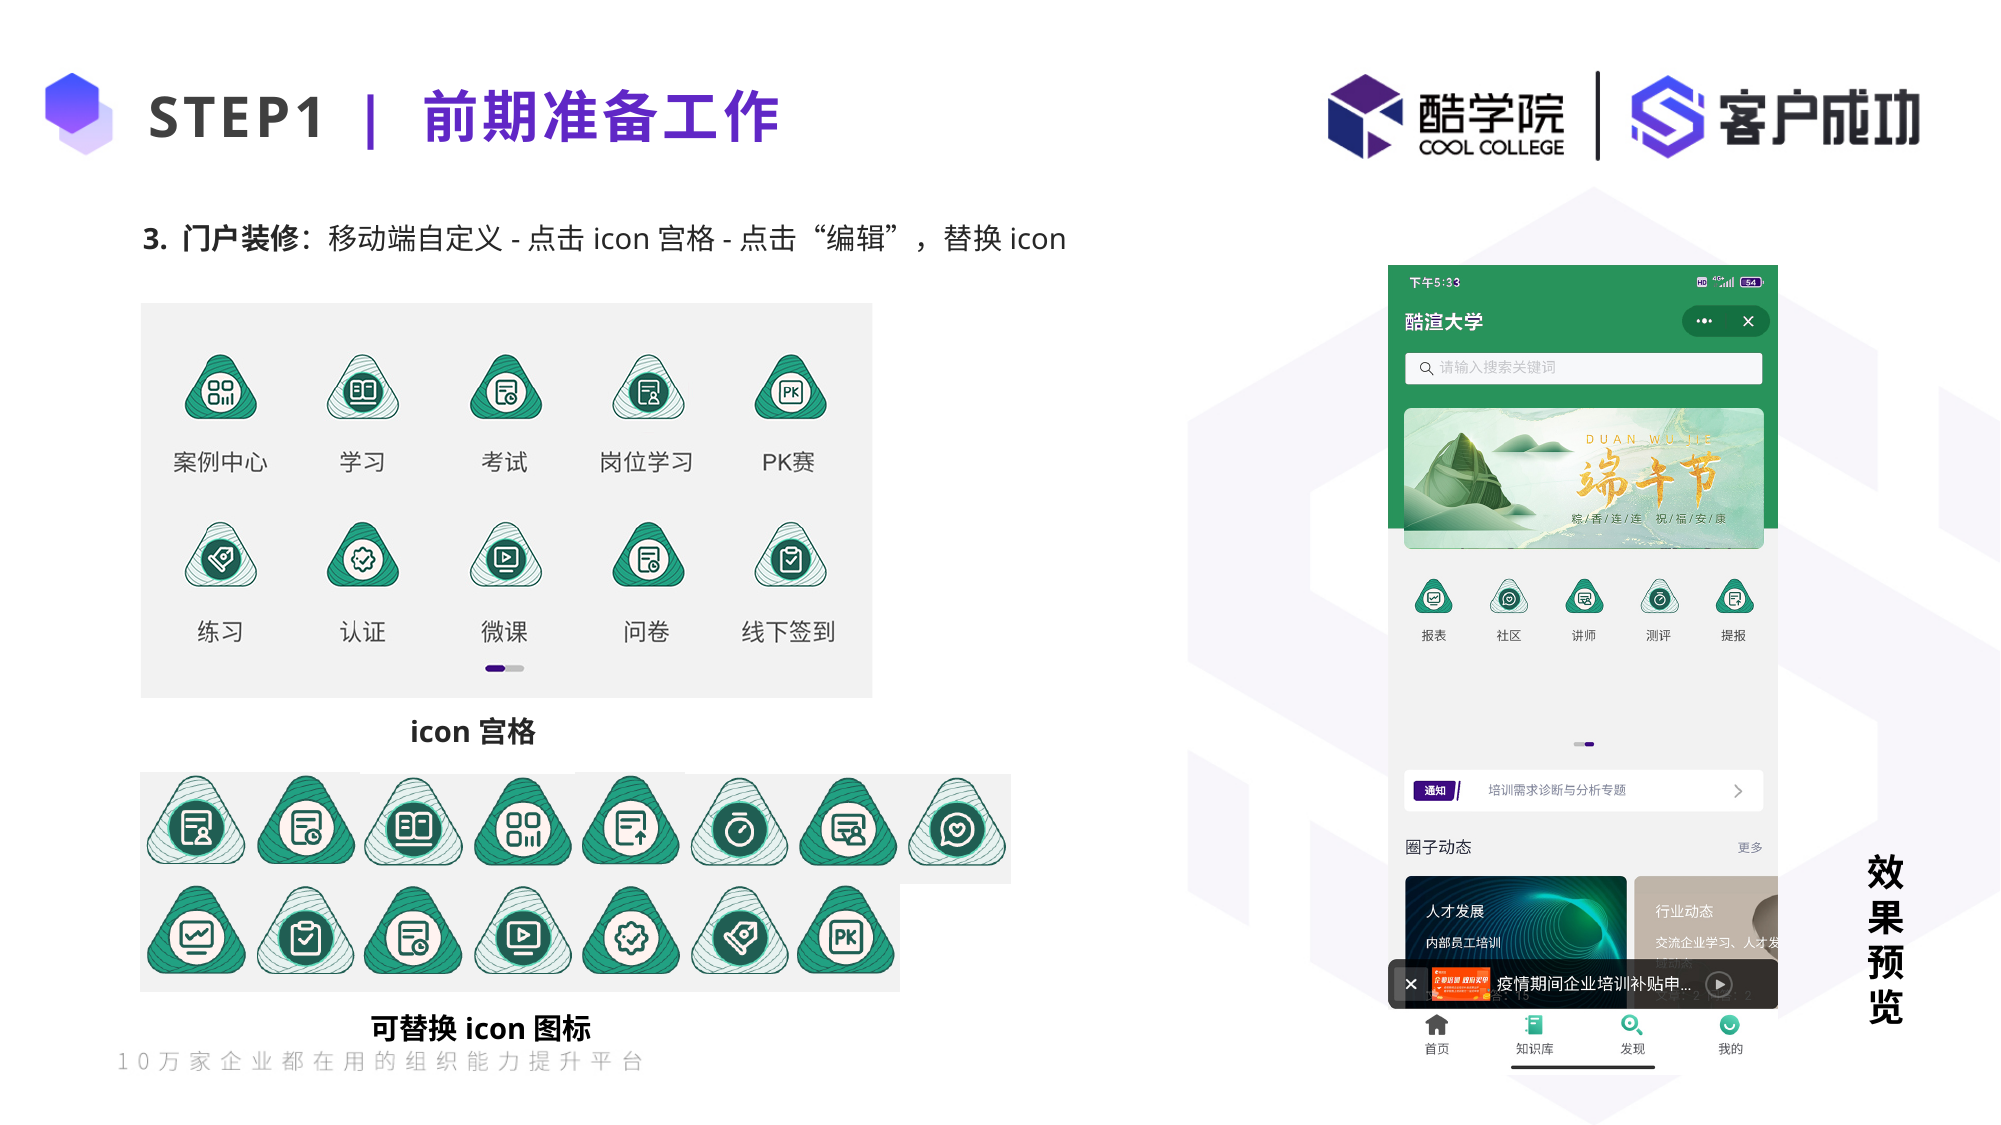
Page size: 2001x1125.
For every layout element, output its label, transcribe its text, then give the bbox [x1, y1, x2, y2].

text_box 3. 门户装修：移动端自定义-点击icon宫格-点击“编辑”，替换icon [128, 195, 1745, 263]
text_box icon宫格 [402, 706, 545, 757]
text_box | 前期准备工作 [347, 73, 1247, 156]
text_box 可替换icon图标 [362, 1002, 628, 1053]
picture [0, 0, 2001, 1125]
text_box 效果预览 [1860, 841, 1932, 1037]
text_box STEP1 [140, 73, 347, 156]
